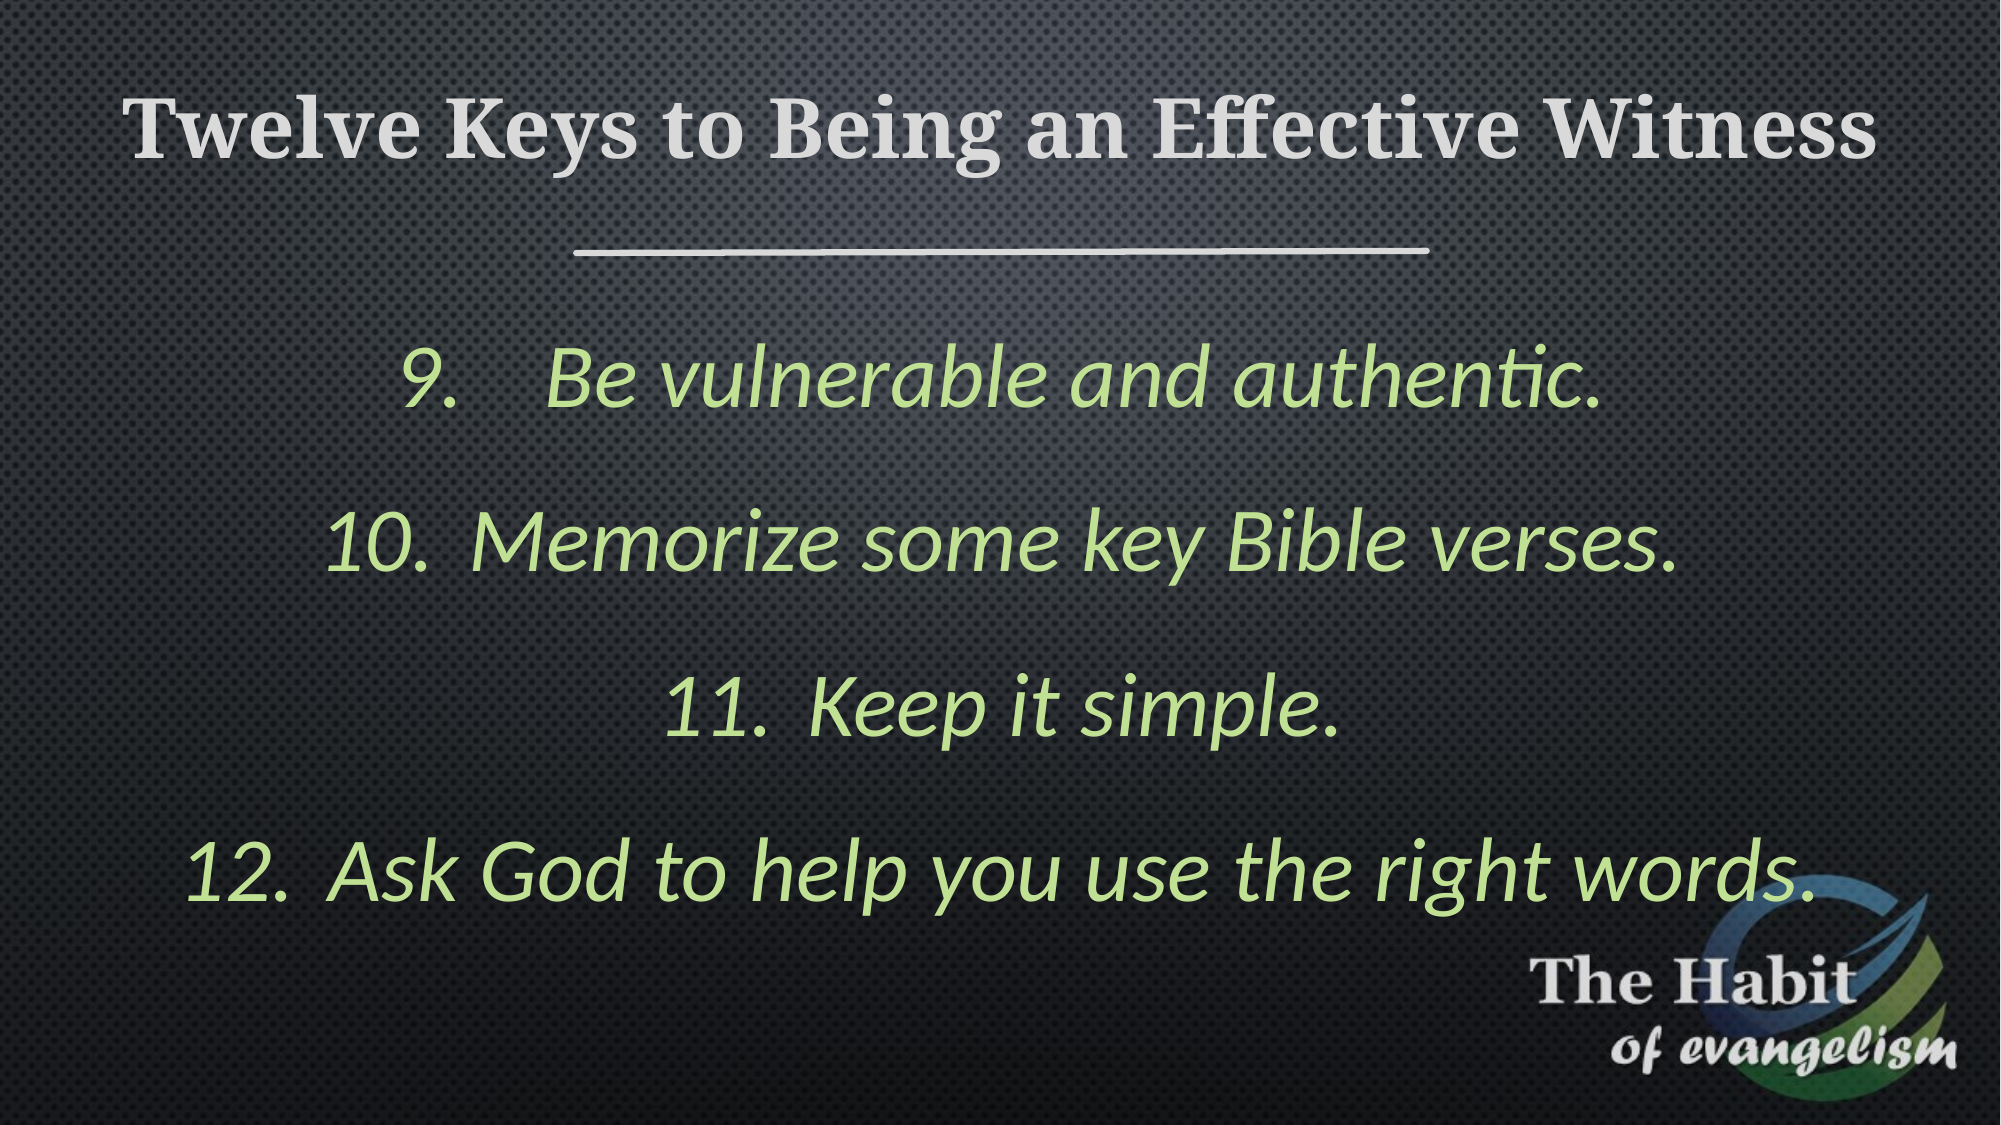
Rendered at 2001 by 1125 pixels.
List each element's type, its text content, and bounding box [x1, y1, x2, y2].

text_box Be vulnerable and authentic. Memorize some key Bible verses. Keep it simple. Ask God to help you use the right words. [89, 252, 1914, 928]
text_box Twelve Keys to Being an Effective Witness [23, 67, 1980, 183]
picture [0, 0, 2001, 1125]
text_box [575, 250, 1427, 254]
